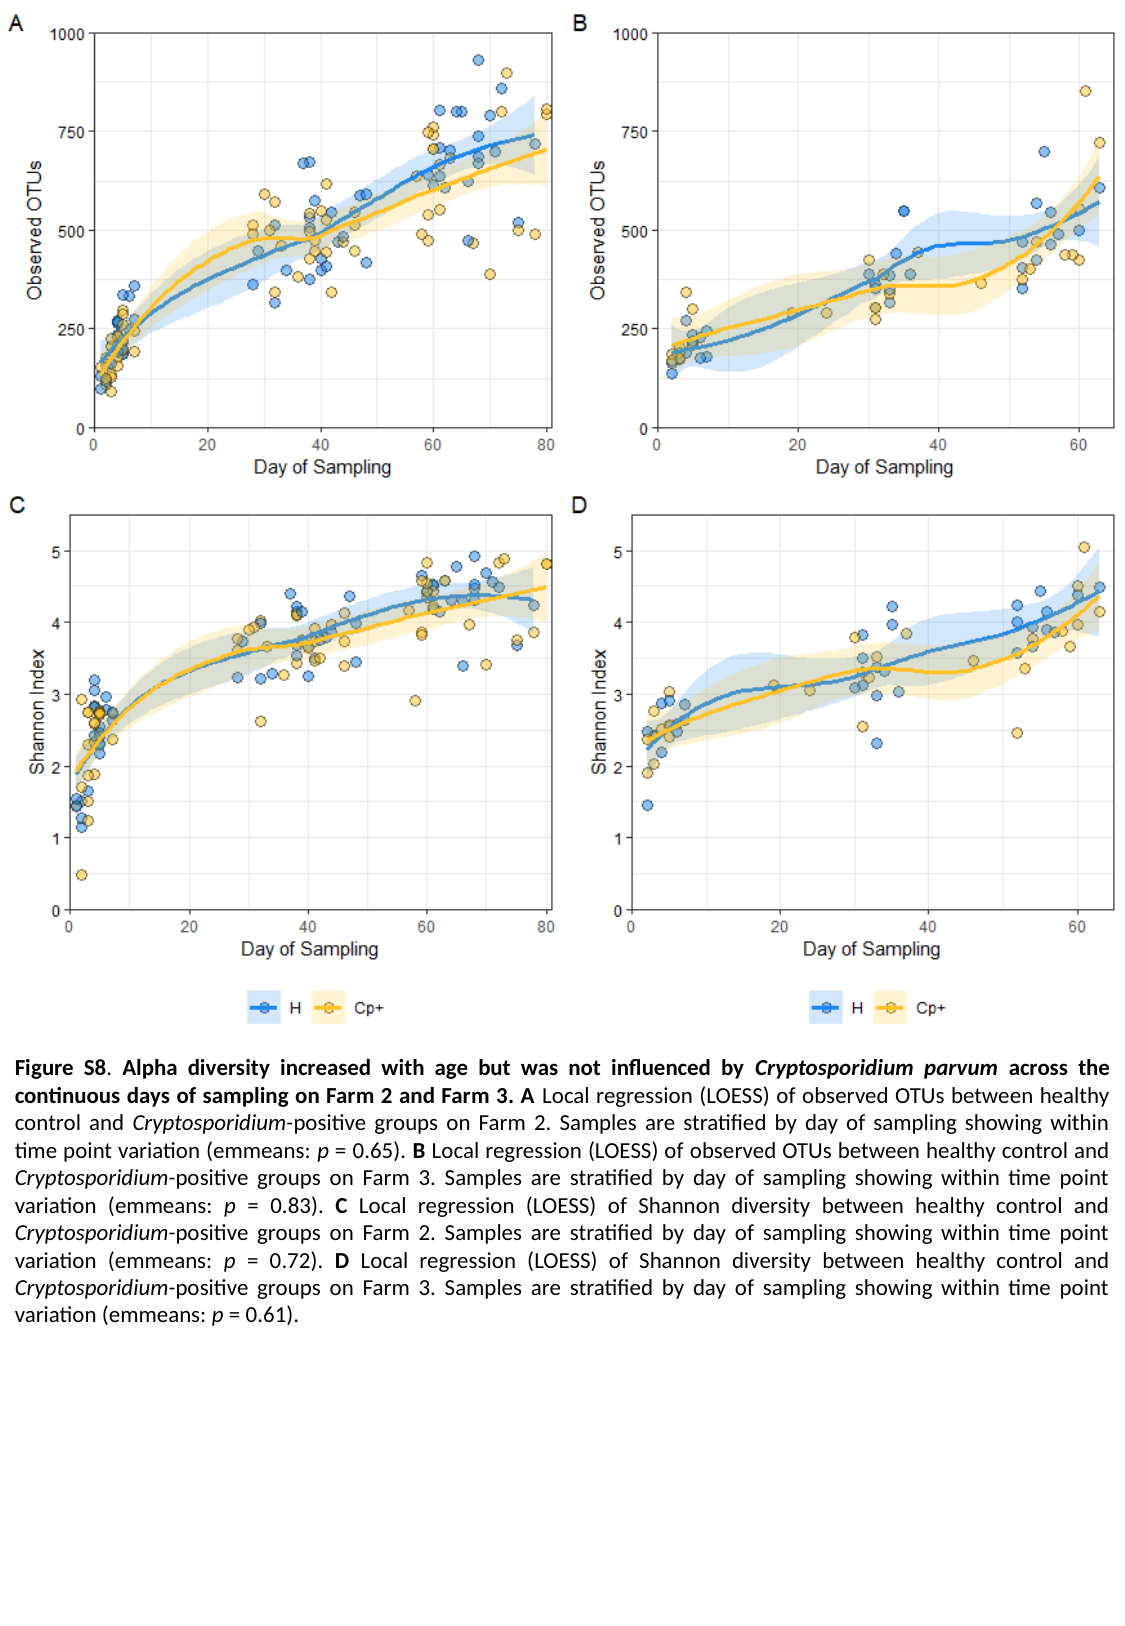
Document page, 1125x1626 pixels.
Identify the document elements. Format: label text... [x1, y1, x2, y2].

text_box Figure S8. Alpha diversity increased with age but was not influenced by Cryptosporidium parvum across the continuous days of sampling on Farm 2 and Farm 3. A Local regression (LOESS) of observed OTUs between healthy control and Cryptosporidium-positive groups on Farm 2. Samples are stratified by day of sampling showing within time point variation (emmeans: p = 0.65). B Local regression (LOESS) of observed OTUs between healthy control and Cryptosporidium-positive groups on Farm 3. Samples are stratified by day of sampling showing within time point variation (emmeans: p = 0.83). C Local regression (LOESS) of Shannon diversity between healthy control and Cryptosporidium-positive groups on Farm 2. Samples are stratified by day of sampling showing within time point variation (emmeans: p = 0.72). D Local regression (LOESS) of Shannon diversity between healthy control and Cryptosporidium-positive groups on Farm 3. Samples are stratified by day of sampling showing within time point variation (emmeans: p = 0.61). [0, 1046, 1125, 1335]
picture [0, 0, 1125, 1046]
